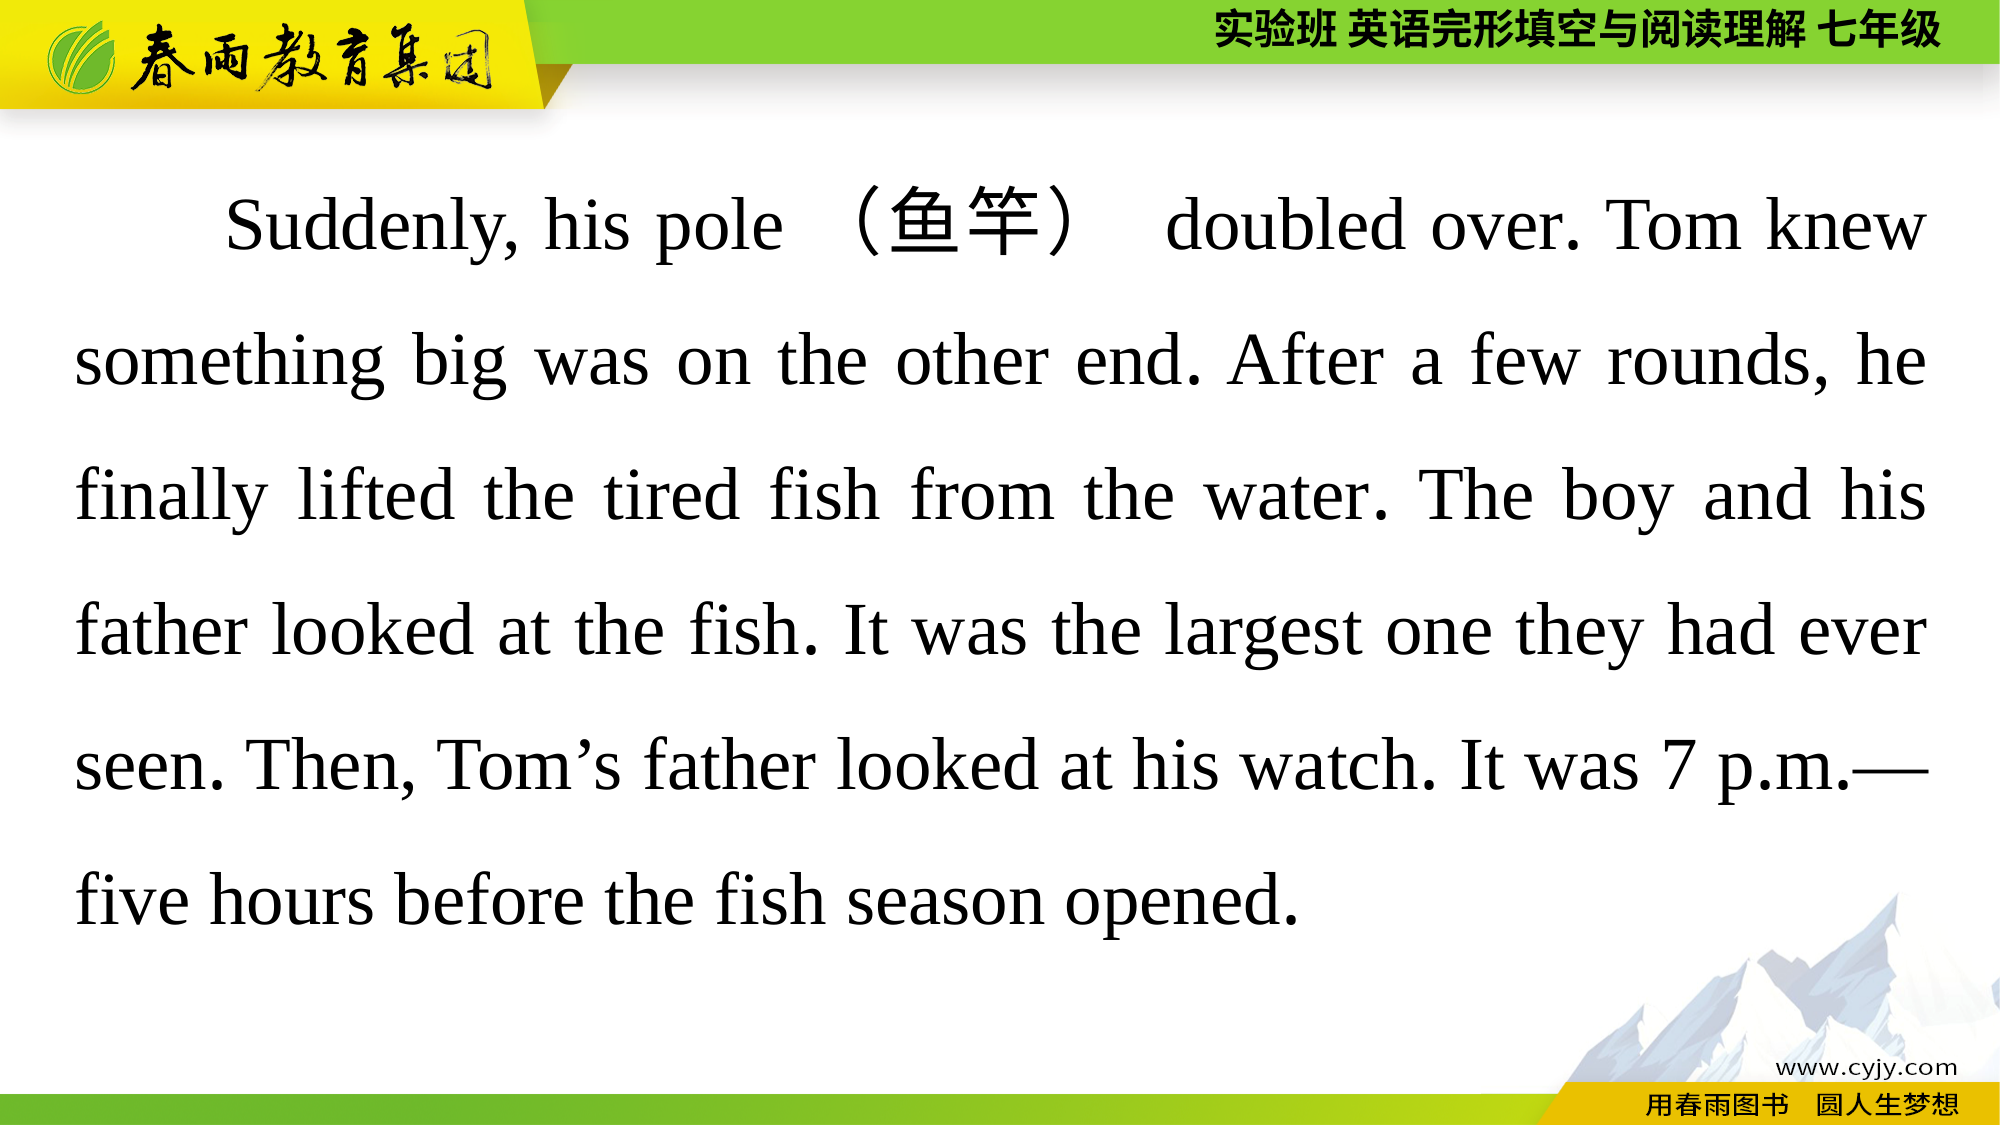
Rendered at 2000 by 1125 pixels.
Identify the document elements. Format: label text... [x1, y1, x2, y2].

list Suddenly, his pole（鱼竿） doubled over. Tom knew something big was on the other end. After a few rounds, he finally lifted the tired fish from the water. The boy and his father looked at the fish. It was the largest one they had ever seen. Then, Tom’s father looked at his watch. It was 7 p.m.—five hours before the fish season opened. [59, 122, 1944, 939]
picture [0, 0, 2000, 1125]
